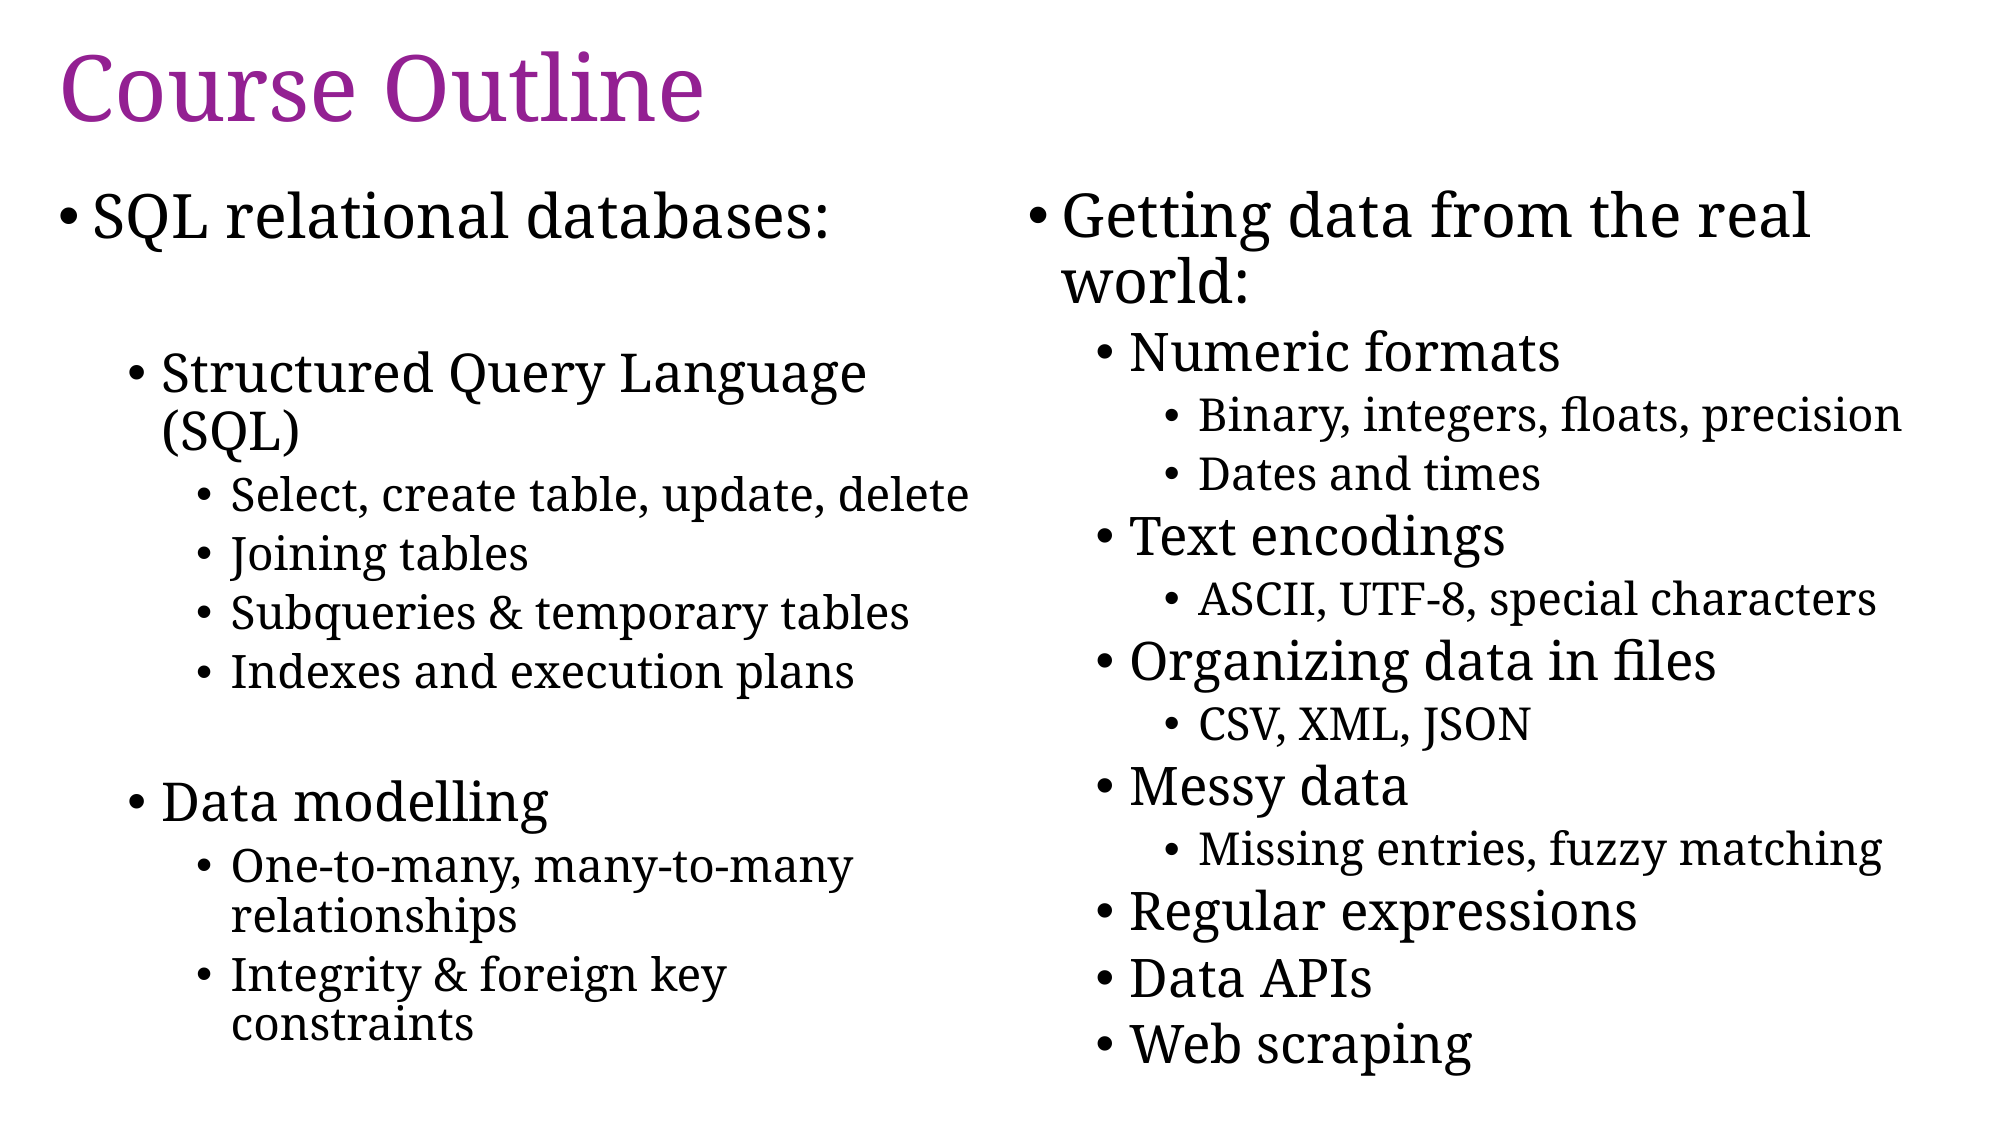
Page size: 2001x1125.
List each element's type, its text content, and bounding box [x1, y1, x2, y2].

title Course Outline [43, 25, 1953, 158]
list SQL relational databases: Structured Query Language (SQL) Select, create table, update, delete Joining tables Subqueries & temporary tables Indexes and execution plans Data modelling One-to-many, many-to-many relationships Integrity & foreign key constraints [43, 177, 988, 1101]
list Getting data from the real world: Numeric formats Binary, integers, floats, precision Dates and times Text encodings ASCII, UTF-8, special characters Organizing data in files CSV, XML, JSON Messy data Missing entries, fuzzy matching Regular expressions Data APIs Web scraping [1012, 177, 1953, 1101]
